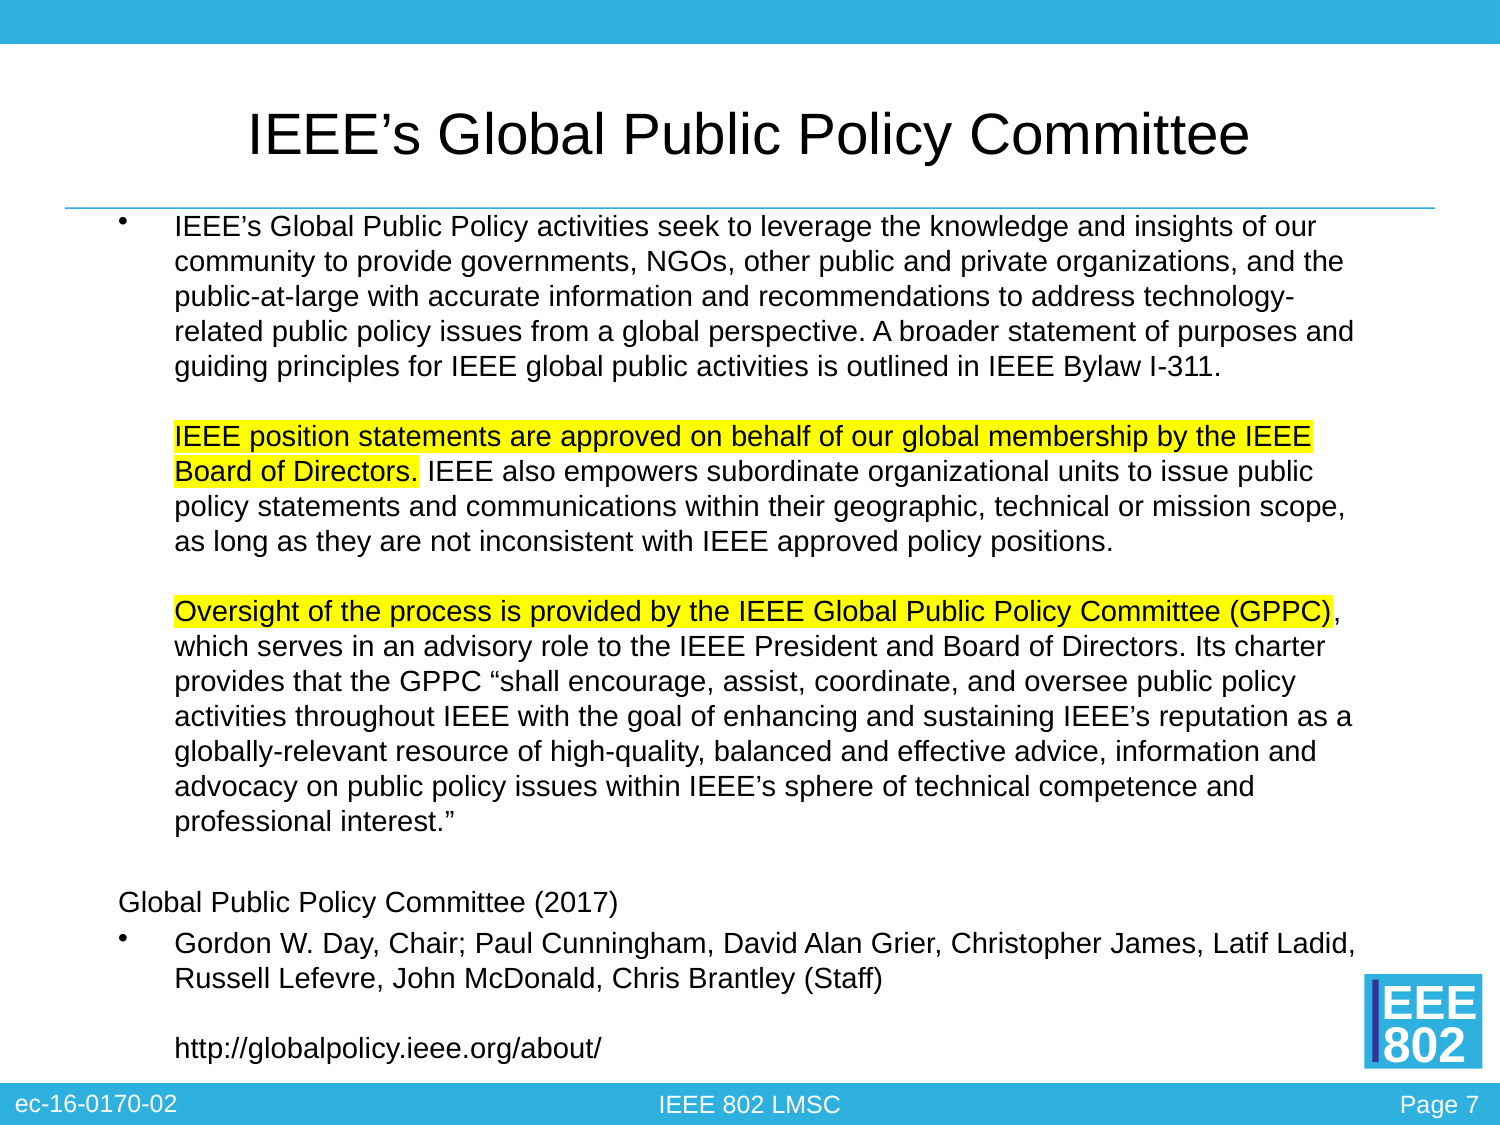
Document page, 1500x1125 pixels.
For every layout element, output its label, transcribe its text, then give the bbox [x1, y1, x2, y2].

title IEEE’s Global Public Policy Committee [75, 66, 1425, 197]
list IEEE’s Global Public Policy activities seek to leverage the knowledge and insights of our community to provide governments, NGOs, other public and private organizations, and the public-at-large with accurate information and recommendations to address technology-related public policy issues from a global perspective. A broader statement of purposes and guiding principles for IEEE global public activities is outlined in IEEE Bylaw I-311. IEEE position statements are approved on behalf of our global membership by the IEEE Board of Directors. IEEE also empowers subordinate organizational units to issue public policy statements and communications within their geographic, technical or mission scope, as long as they are not inconsistent with IEEE approved policy positions. Oversight of the process is provided by the IEEE Global Public Policy Committee (GPPC), which serves in an advisory role to the IEEE President and Board of Directors. Its charter provides that the GPPC “shall encourage, assist, coordinate, and oversee public policy activities throughout IEEE with the goal of enhancing and sustaining IEEE’s reputation as a globally-relevant resource of high-quality, balanced and effective advice, information and advocacy on public policy issues within IEEE’s sphere of technical competence and professional interest.” Global Public Policy Committee (2017) Gordon W. Day, Chair; Paul Cunningham, David Alan Grier, Christopher James, Latif Ladid, Russell Lefevre, John McDonald, Chris Brantley (Staff) http://globalpolicy.ieee.org/about/ [103, 200, 1397, 1051]
